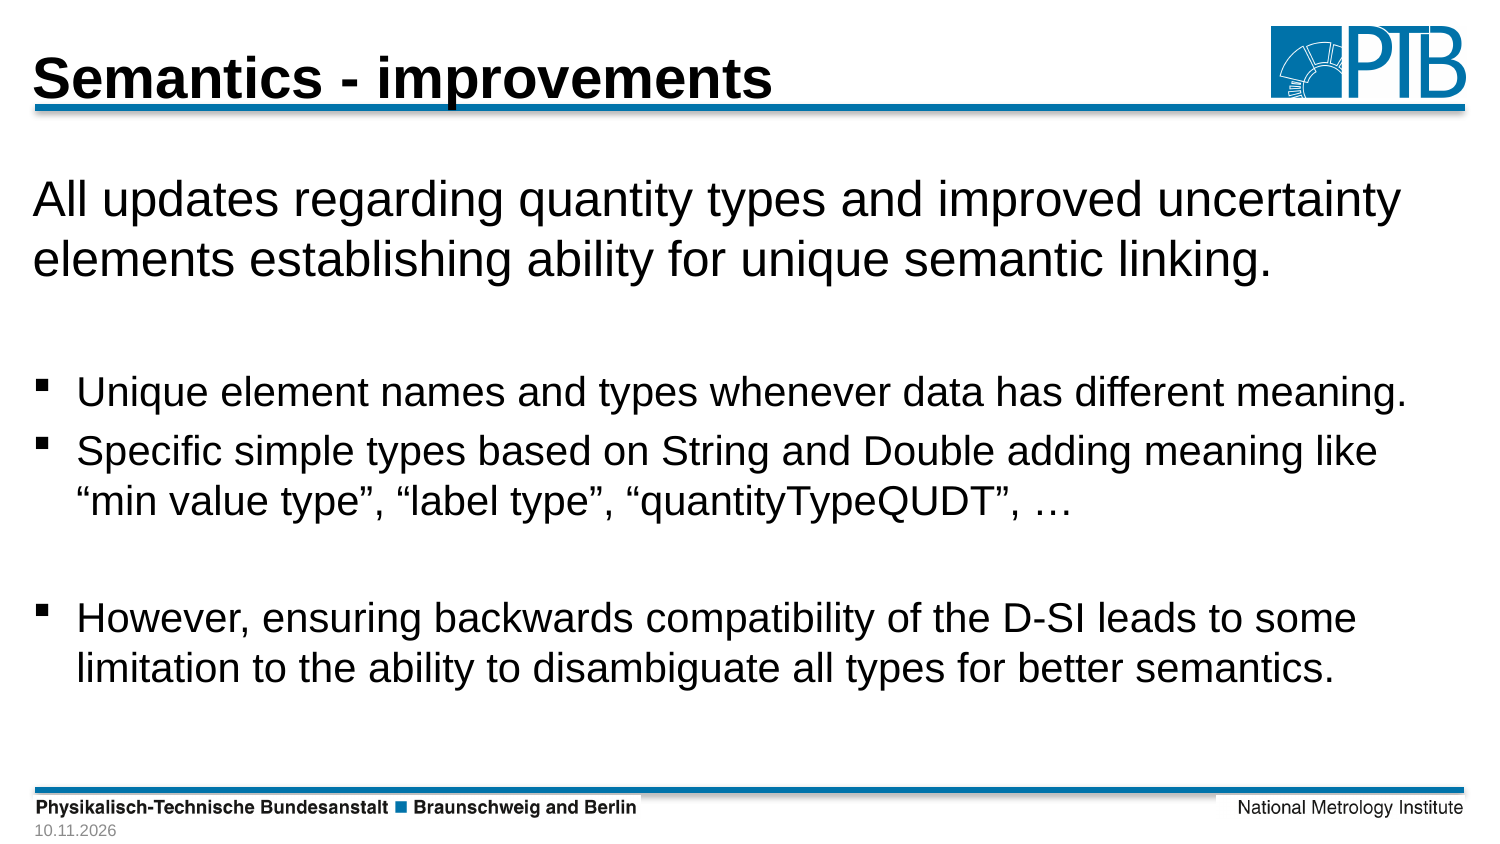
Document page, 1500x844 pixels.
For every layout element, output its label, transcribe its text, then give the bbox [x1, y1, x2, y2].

picture [1459, 80, 1467, 98]
title Semantics - improvements [17, 26, 1459, 123]
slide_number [19, 815, 669, 844]
picture [33, 795, 641, 815]
list All updates regarding quantity types and improved uncertainty elements establishing ability for unique semantic linking. Unique element names and types whenever data has different meaning. Specific simple types based on String and Double adding meaning like “min value type”, “label type”, “quantityTypeQUDT”, … However, ensuring backwards compatibility of the D-SI leads to some limitation to the ability to disambiguate all types for better semantics. [17, 159, 1459, 780]
picture [1216, 795, 1465, 819]
picture [1459, 26, 1467, 75]
